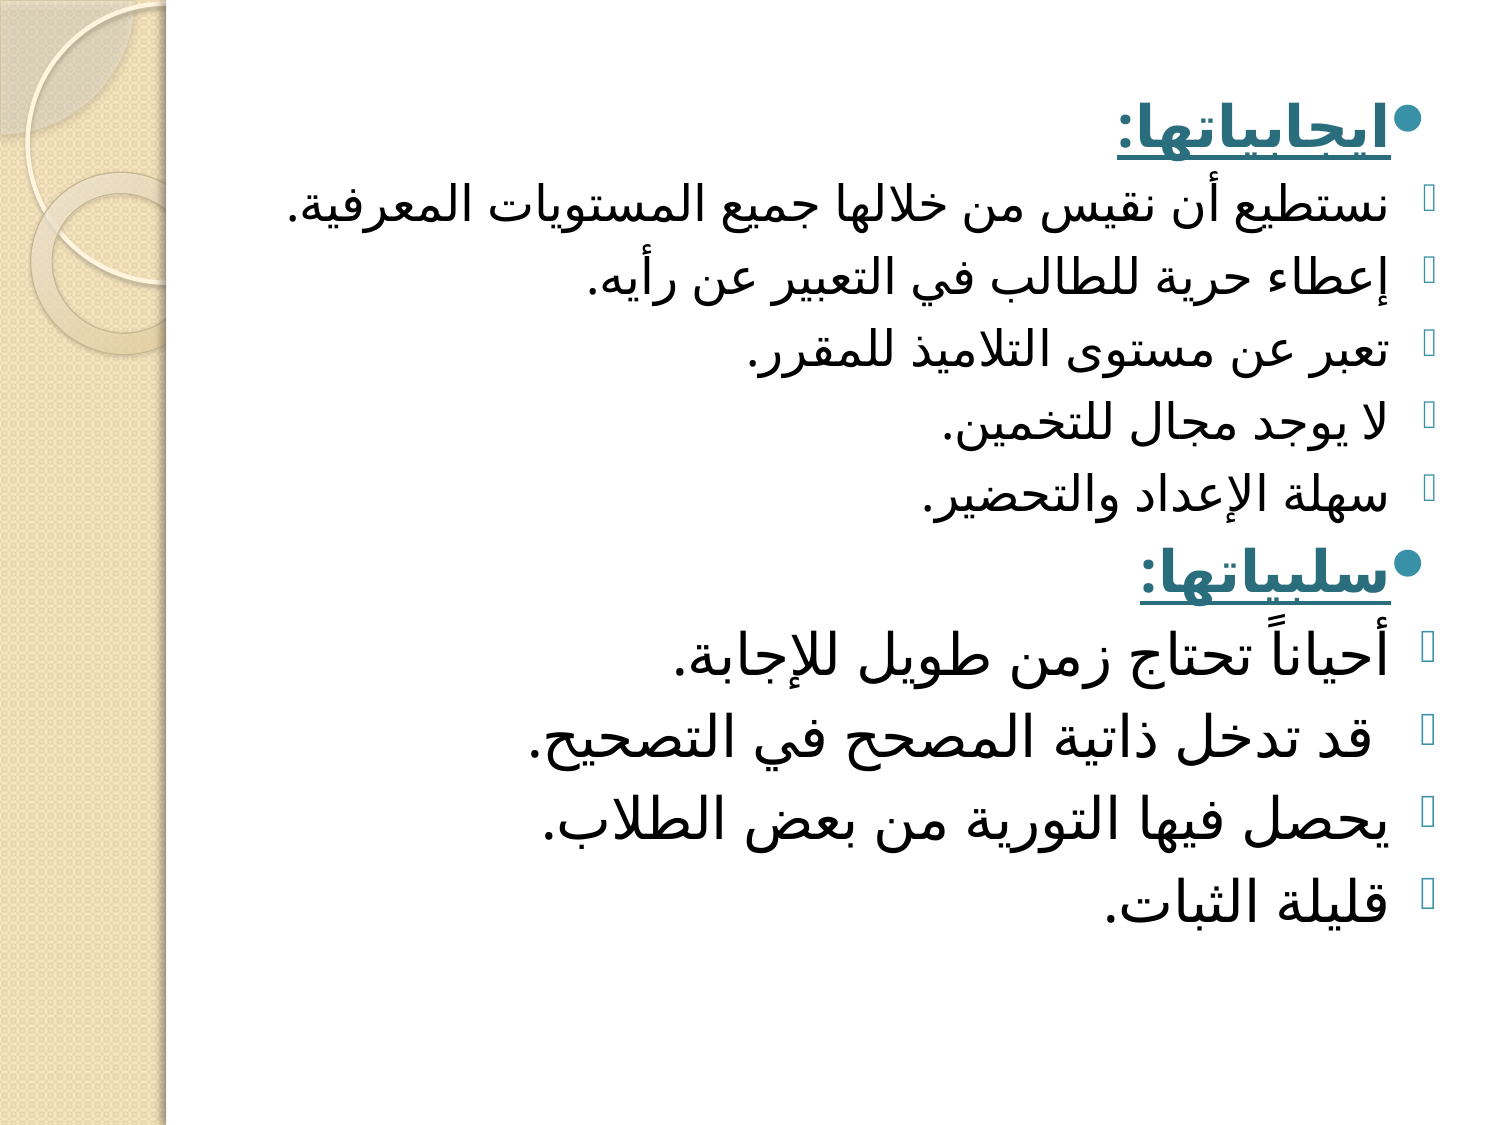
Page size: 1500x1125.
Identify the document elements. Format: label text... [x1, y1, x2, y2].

list ايجابياتها: نستطيع أن نقيس من خلالها جميع المستويات المعرفية. إعطاء حرية للطالب في التعبير عن رأيه. تعبر عن مستوى التلاميذ للمقرر. لا يوجد مجال للتخمين. سهلة الإعداد والتحضير. سلبياتها: أحياناً تحتاج زمن طويل للإجابة. قد تدخل ذاتية المصحح في التصحيح. يحصل فيها التورية من بعض الطلاب. قليلة الثبات. [235, 82, 1466, 1025]
